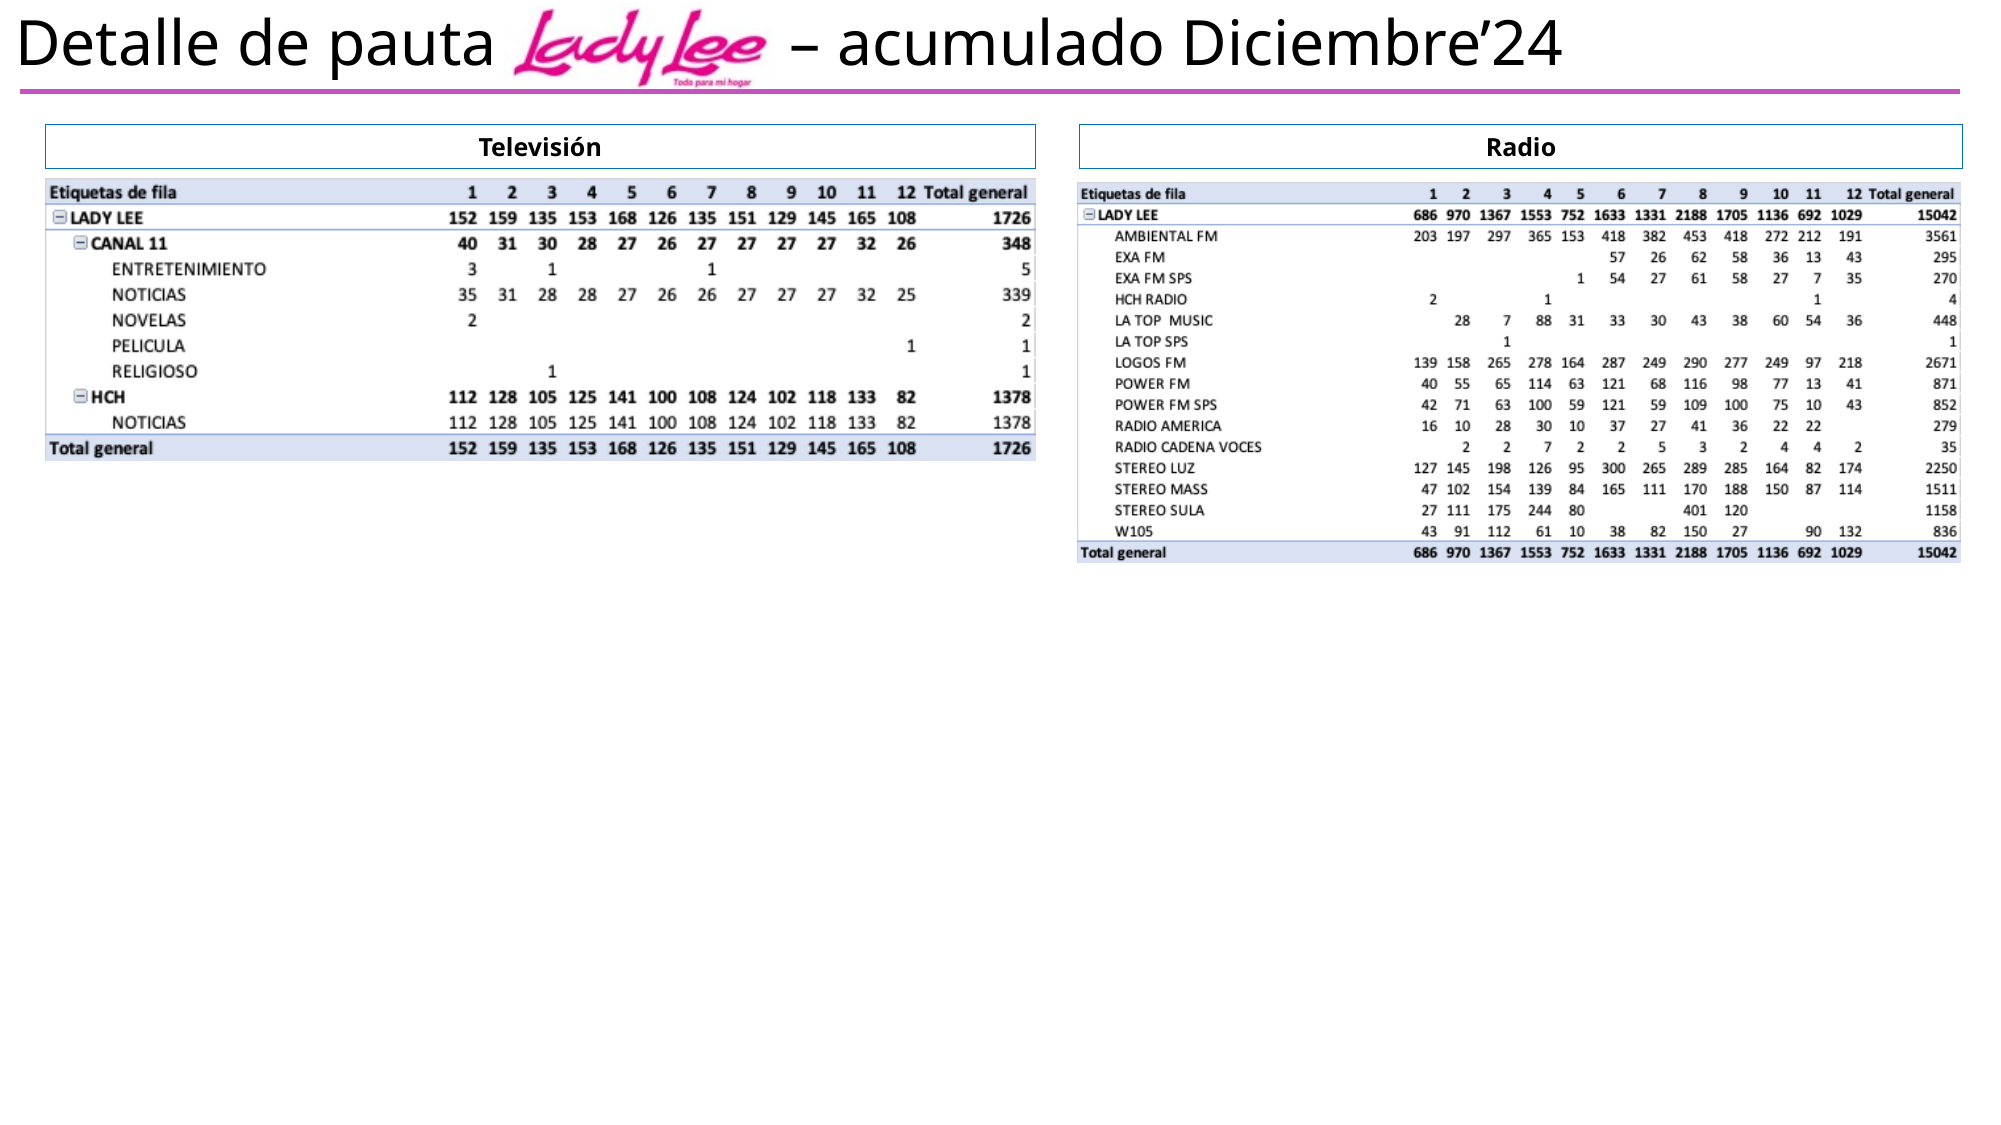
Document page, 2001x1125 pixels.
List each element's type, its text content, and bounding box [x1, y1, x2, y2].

text_box Radio [1079, 124, 1963, 169]
text_box Televisión [45, 124, 1036, 169]
text_box Detalle de pauta – acumulado Diciembre’24 [0, 0, 2000, 92]
picture [45, 178, 1036, 461]
picture [1076, 182, 1961, 563]
picture [504, 3, 773, 91]
